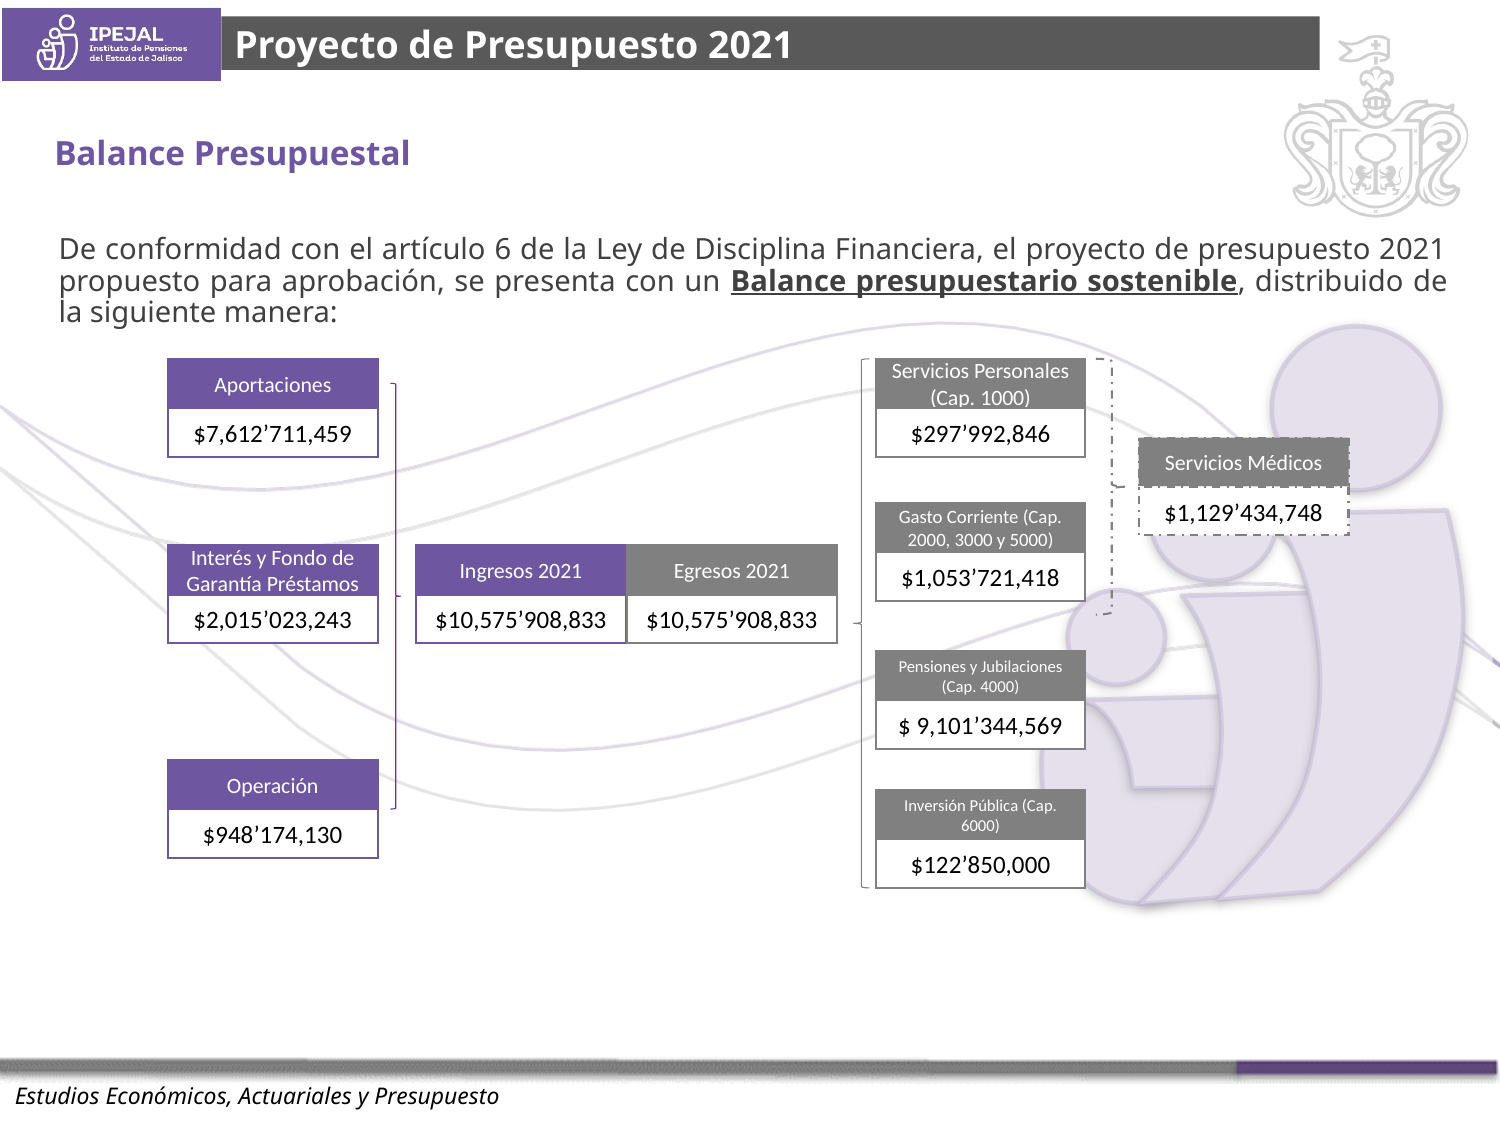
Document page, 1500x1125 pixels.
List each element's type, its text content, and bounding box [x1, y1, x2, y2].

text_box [875, 358, 1086, 457]
text_box [390, 382, 402, 810]
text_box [875, 650, 1086, 749]
text_box [853, 358, 870, 889]
list Proyecto de Presupuesto 2021 [219, 18, 1316, 73]
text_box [1138, 437, 1349, 536]
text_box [167, 545, 378, 644]
picture [2, 1, 221, 87]
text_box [167, 760, 378, 858]
picture [0, 1053, 1500, 1084]
text_box [1095, 358, 1128, 616]
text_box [626, 545, 837, 644]
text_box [167, 358, 378, 457]
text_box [875, 789, 1086, 888]
list Balance Presupuestal [39, 129, 1457, 198]
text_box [875, 503, 1086, 602]
picture [1493, 321, 1500, 812]
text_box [416, 545, 626, 644]
list De conformidad con el artículo 6 de la Ley de Disciplina Financiera, el proyecto de presupuesto 2021 propuesto para aprobación, se presenta con un Balance presupuestario sostenible, distribuido de la siguiente manera: [43, 227, 1463, 1038]
